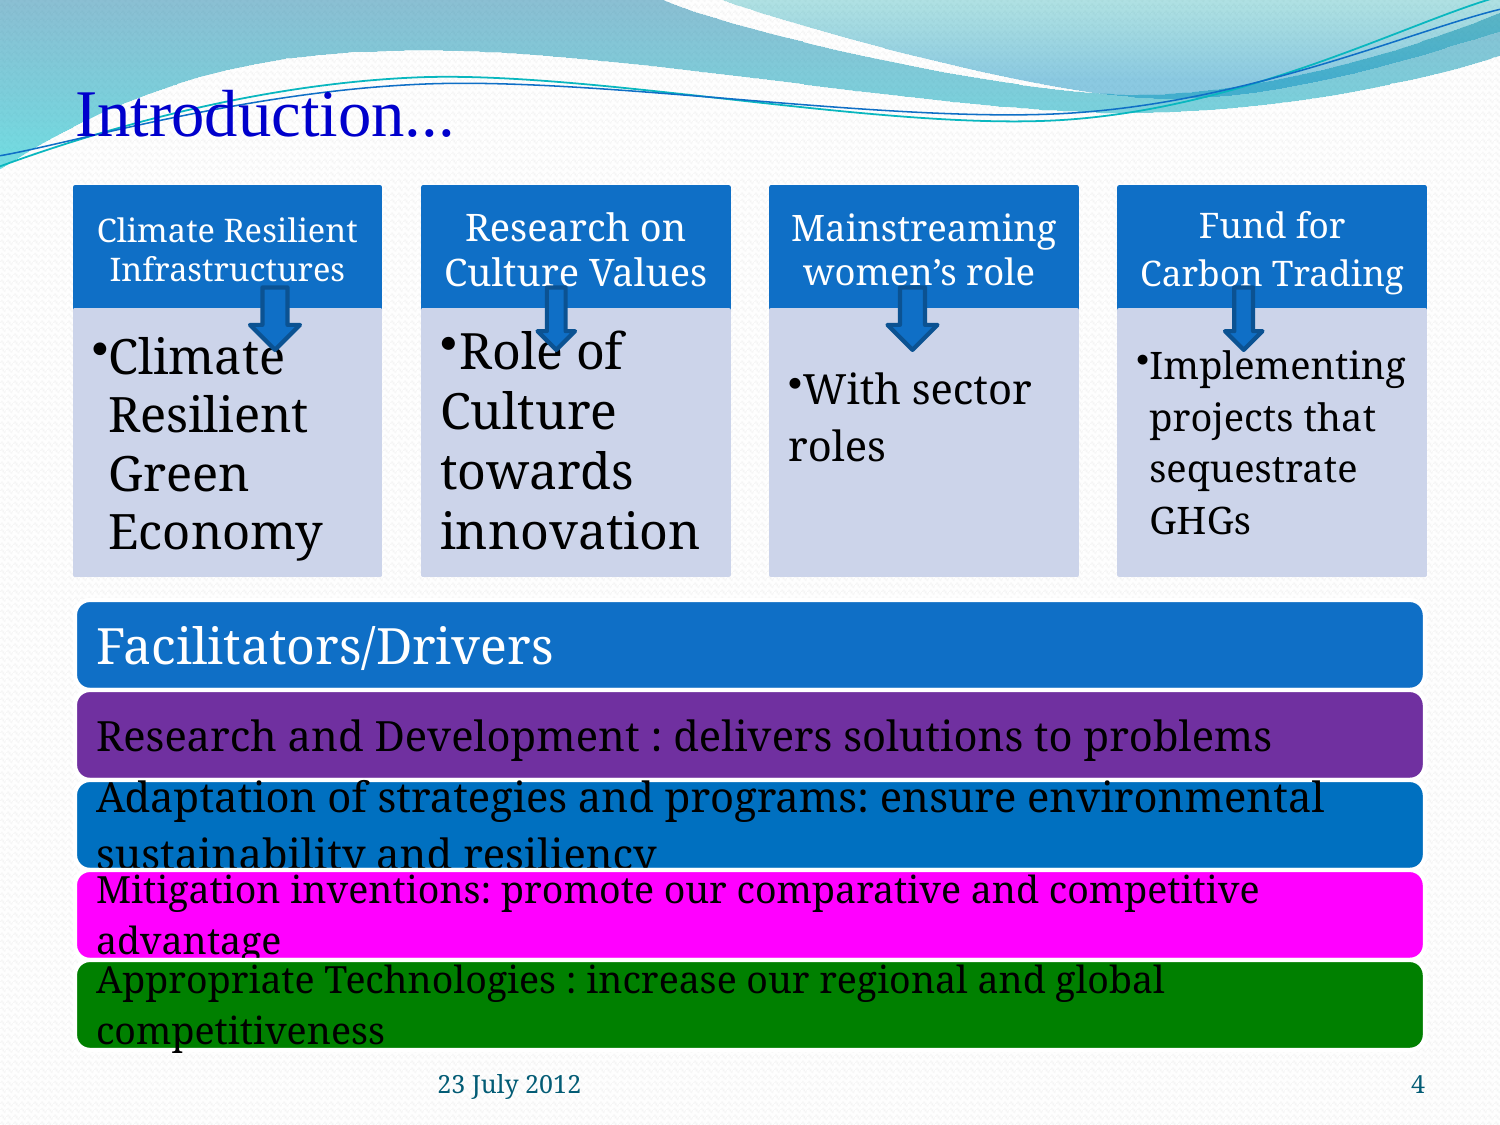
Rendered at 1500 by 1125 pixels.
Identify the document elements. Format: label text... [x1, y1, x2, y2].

title Introduction... [75, 62, 1425, 150]
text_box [74, 599, 1426, 1051]
footer 23 July 2012 [437, 1063, 988, 1103]
slide_number 4 [1299, 1062, 1425, 1103]
title Resilience in Knowledge [1299, 1058, 1425, 1063]
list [74, 187, 1426, 576]
